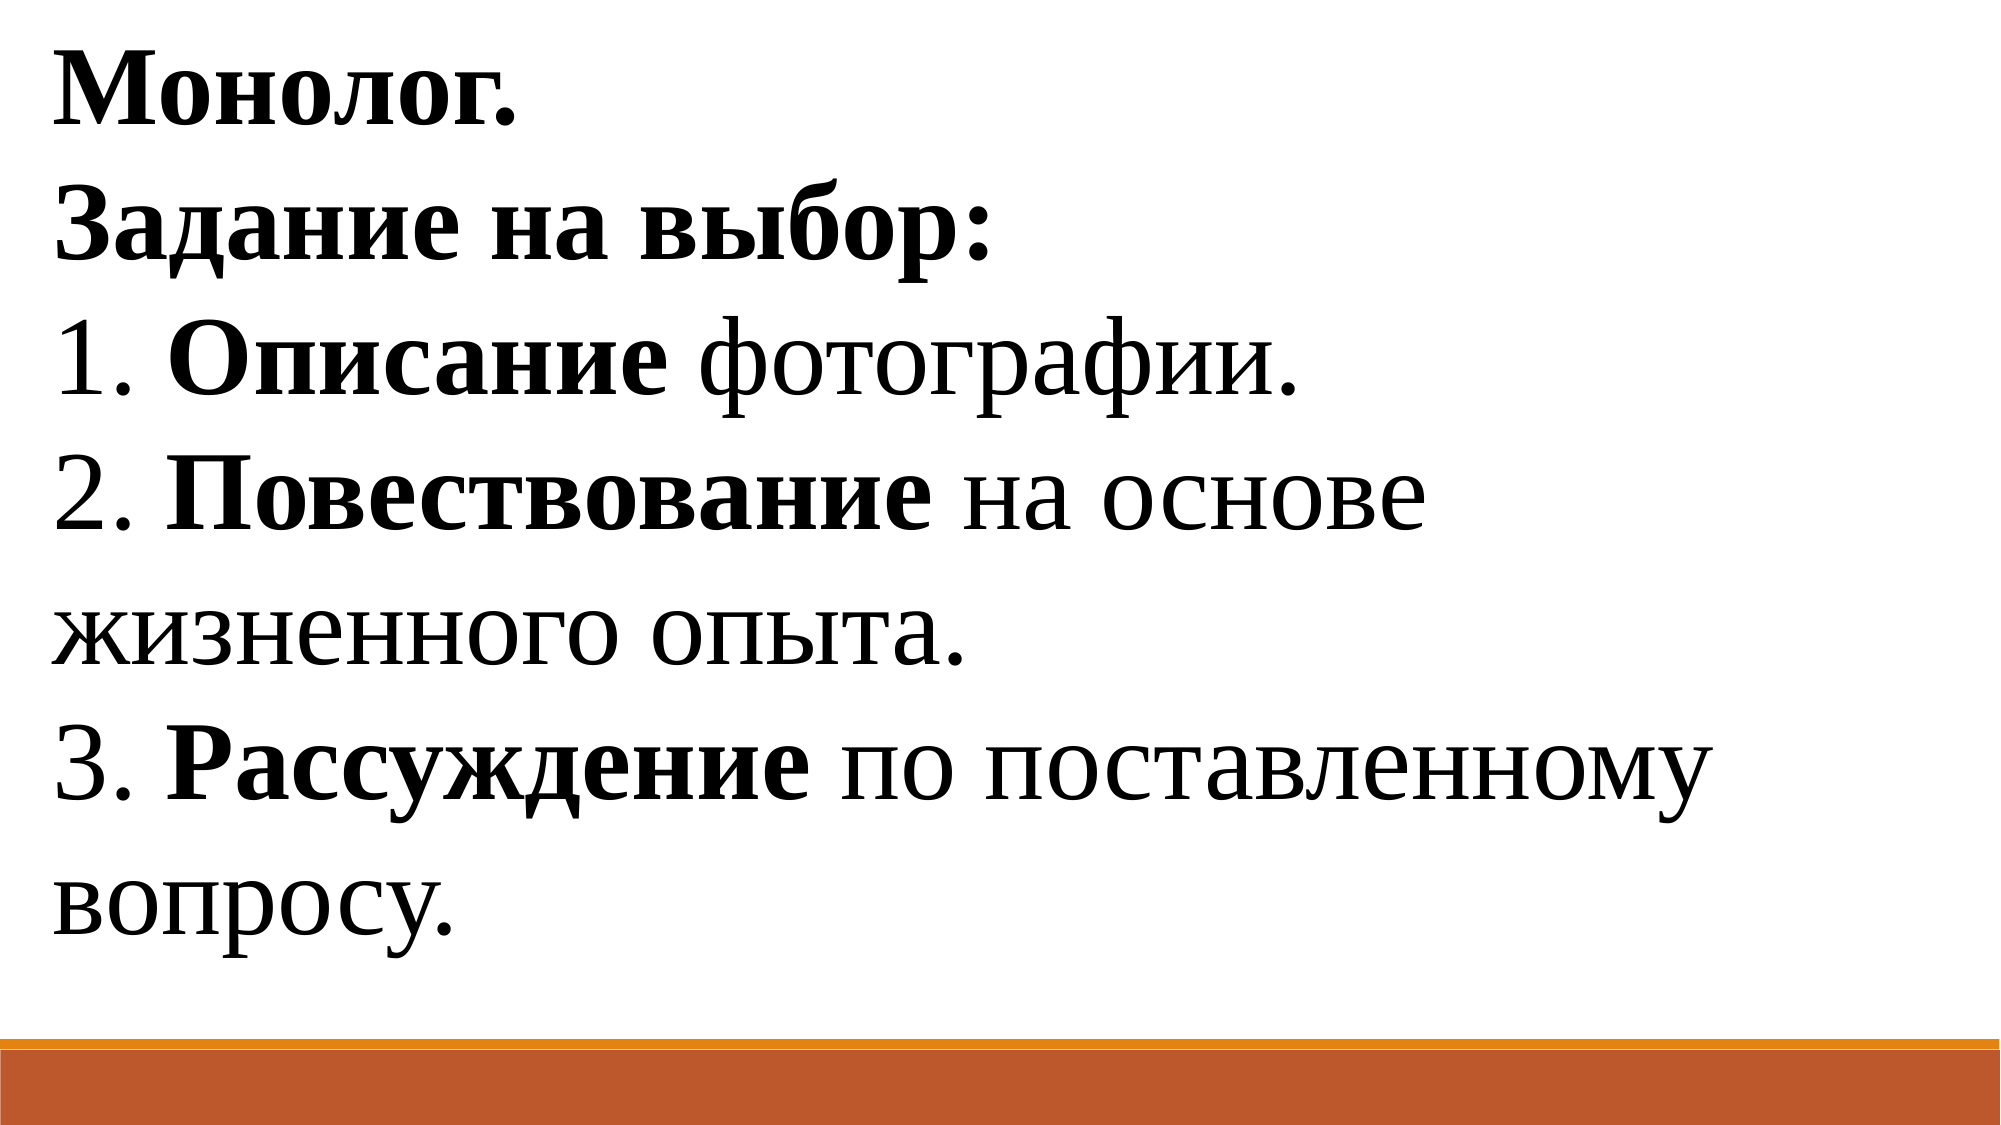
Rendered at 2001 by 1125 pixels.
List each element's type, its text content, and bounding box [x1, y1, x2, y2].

text_box Монолог. Задание на выбор: 1. Описание фотографии. 2. Повествование на основе жизненного опыта. 3. Рассуждение по поставленному вопросу. [37, 4, 2000, 965]
